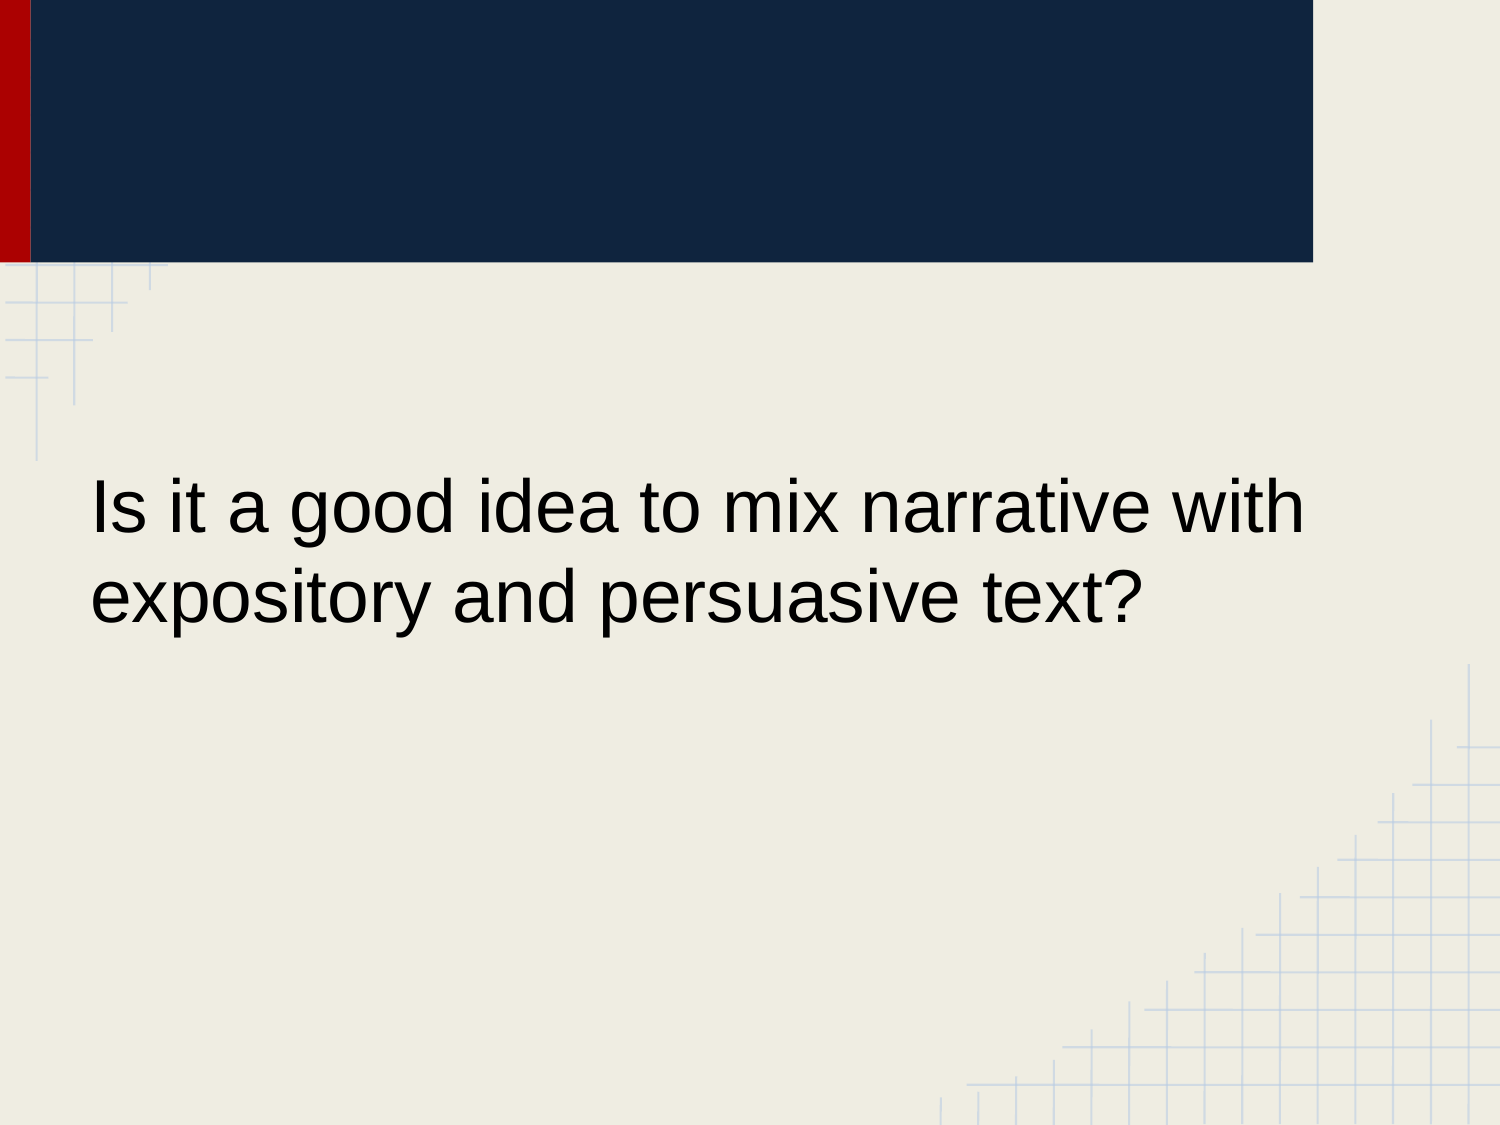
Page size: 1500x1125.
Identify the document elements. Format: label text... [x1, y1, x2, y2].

list Is it a good idea to mix narrative with expository and persuasive text? [74, 262, 1426, 1006]
